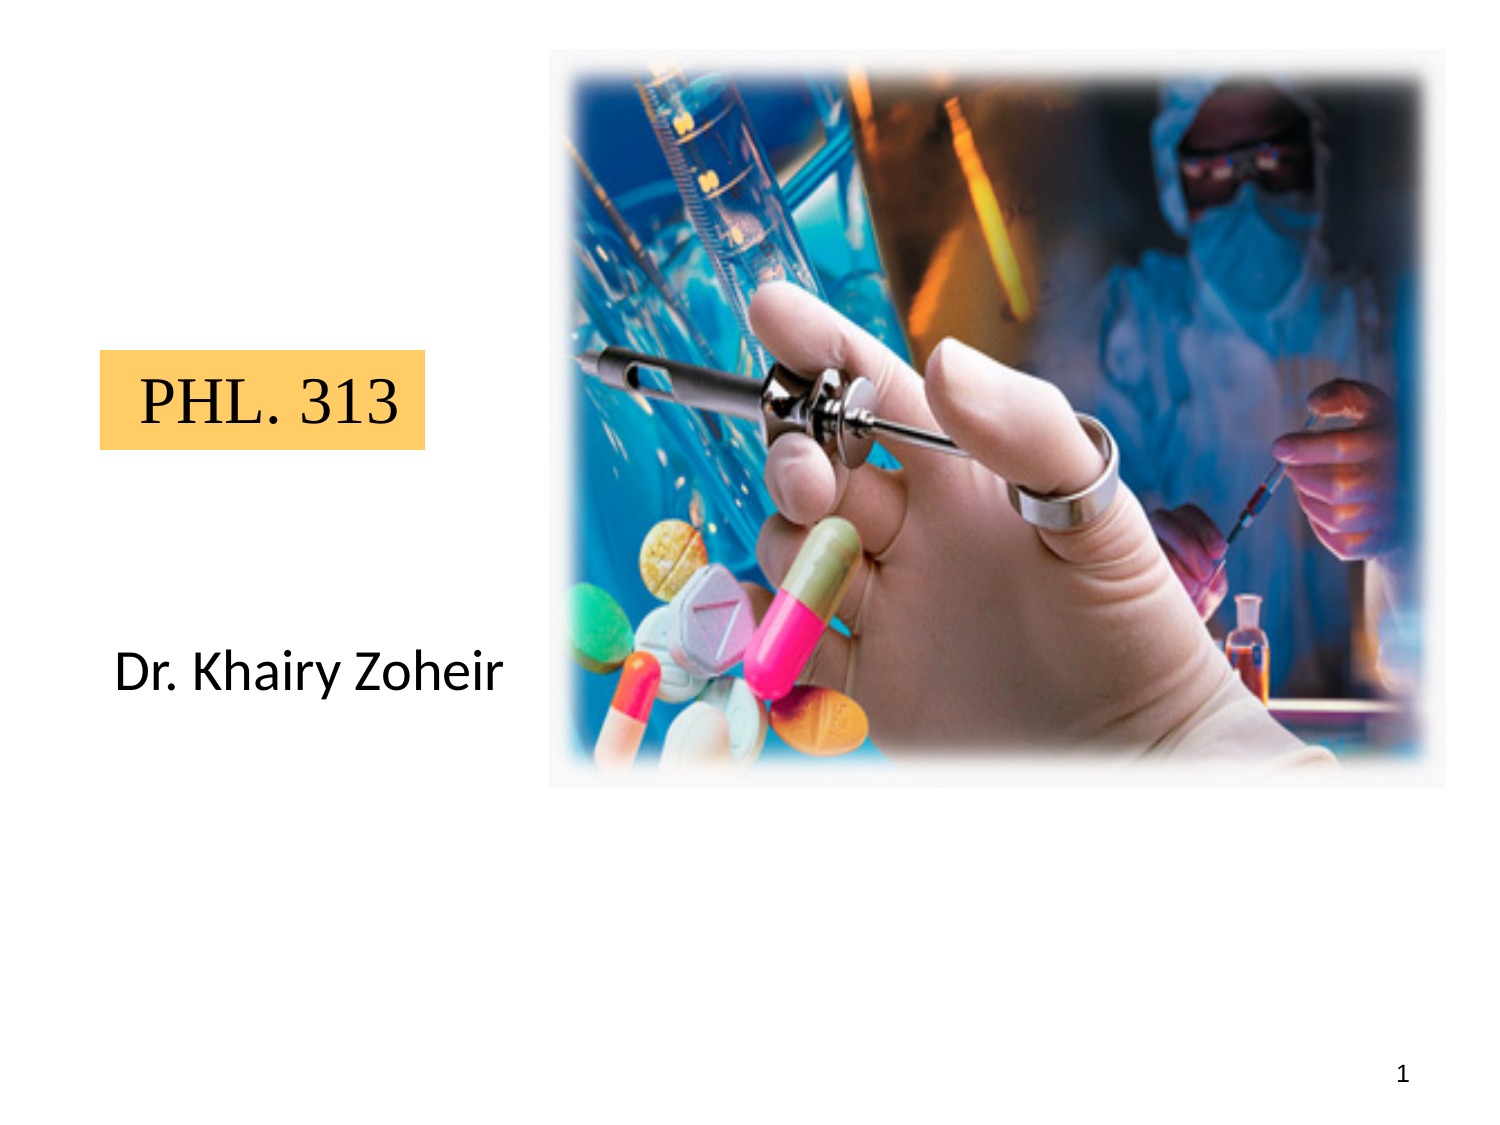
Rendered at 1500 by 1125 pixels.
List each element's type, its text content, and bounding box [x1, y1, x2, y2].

text_box PHL. 313 [125, 349, 475, 445]
picture [549, 49, 1446, 788]
text_box Dr. Khairy Zoheir [99, 624, 544, 710]
slide_number 1 [1074, 1042, 1425, 1103]
text_box [99, 350, 425, 450]
